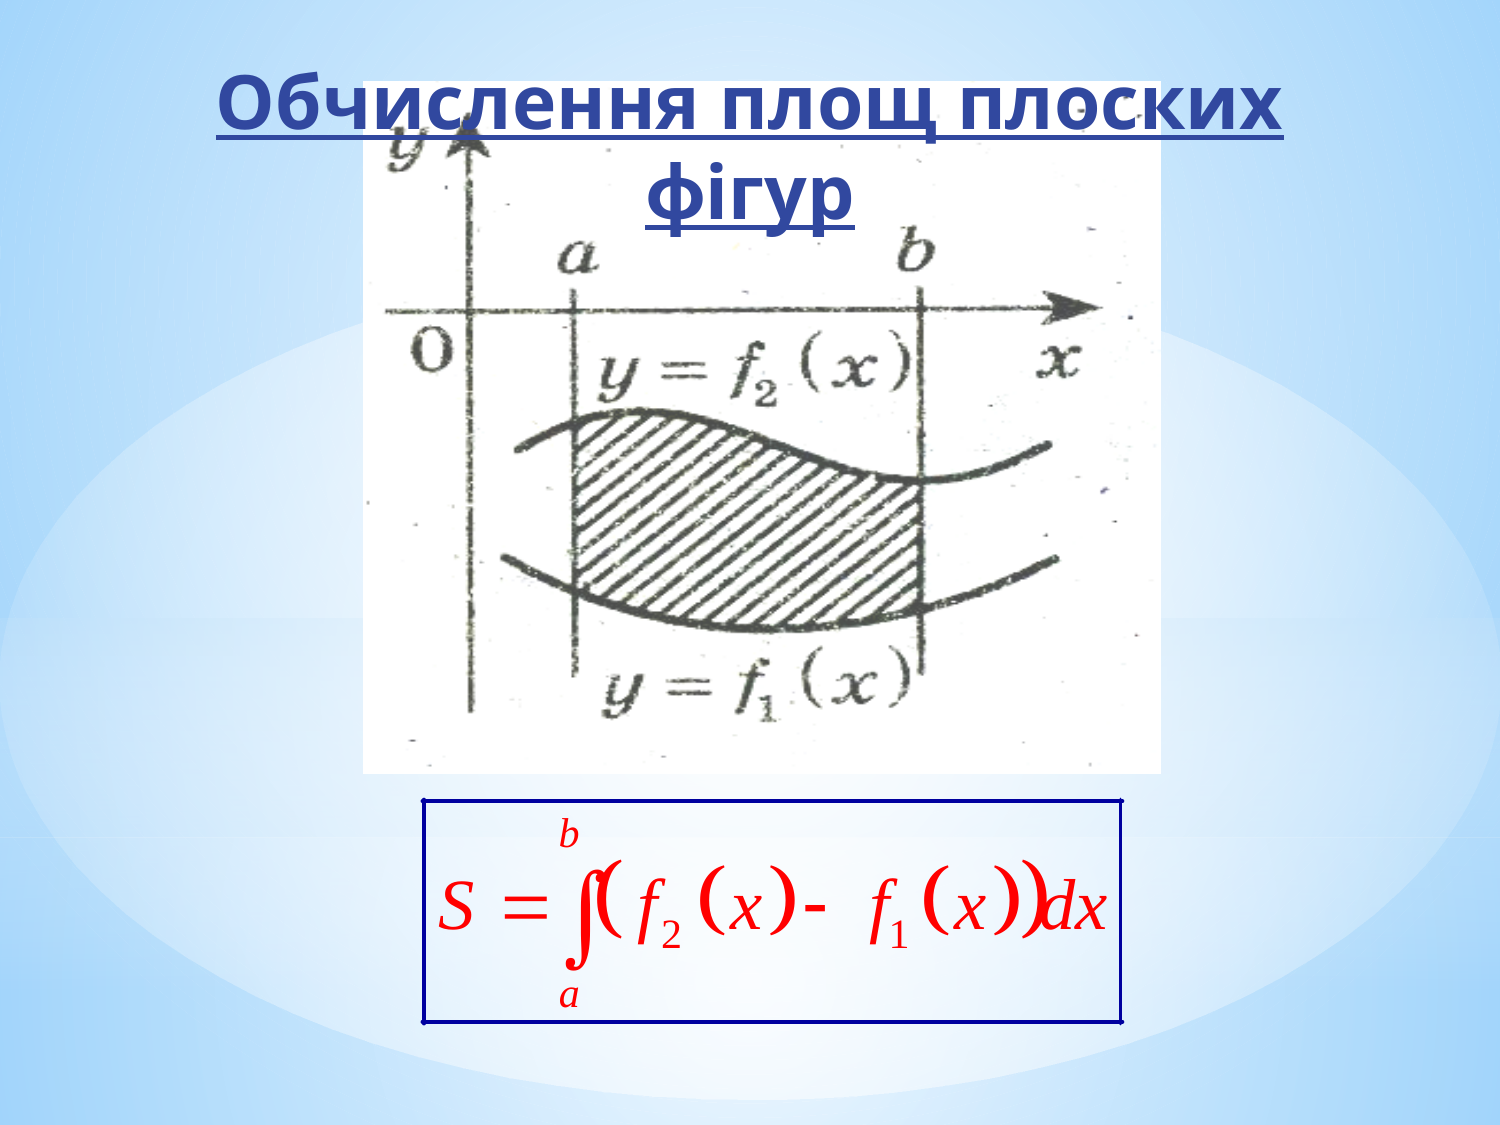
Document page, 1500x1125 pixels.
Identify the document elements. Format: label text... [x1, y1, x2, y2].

picture [409, 784, 1137, 1038]
picture [362, 81, 1161, 774]
text_box Обчислення площ плоских фігур [93, 46, 1407, 242]
